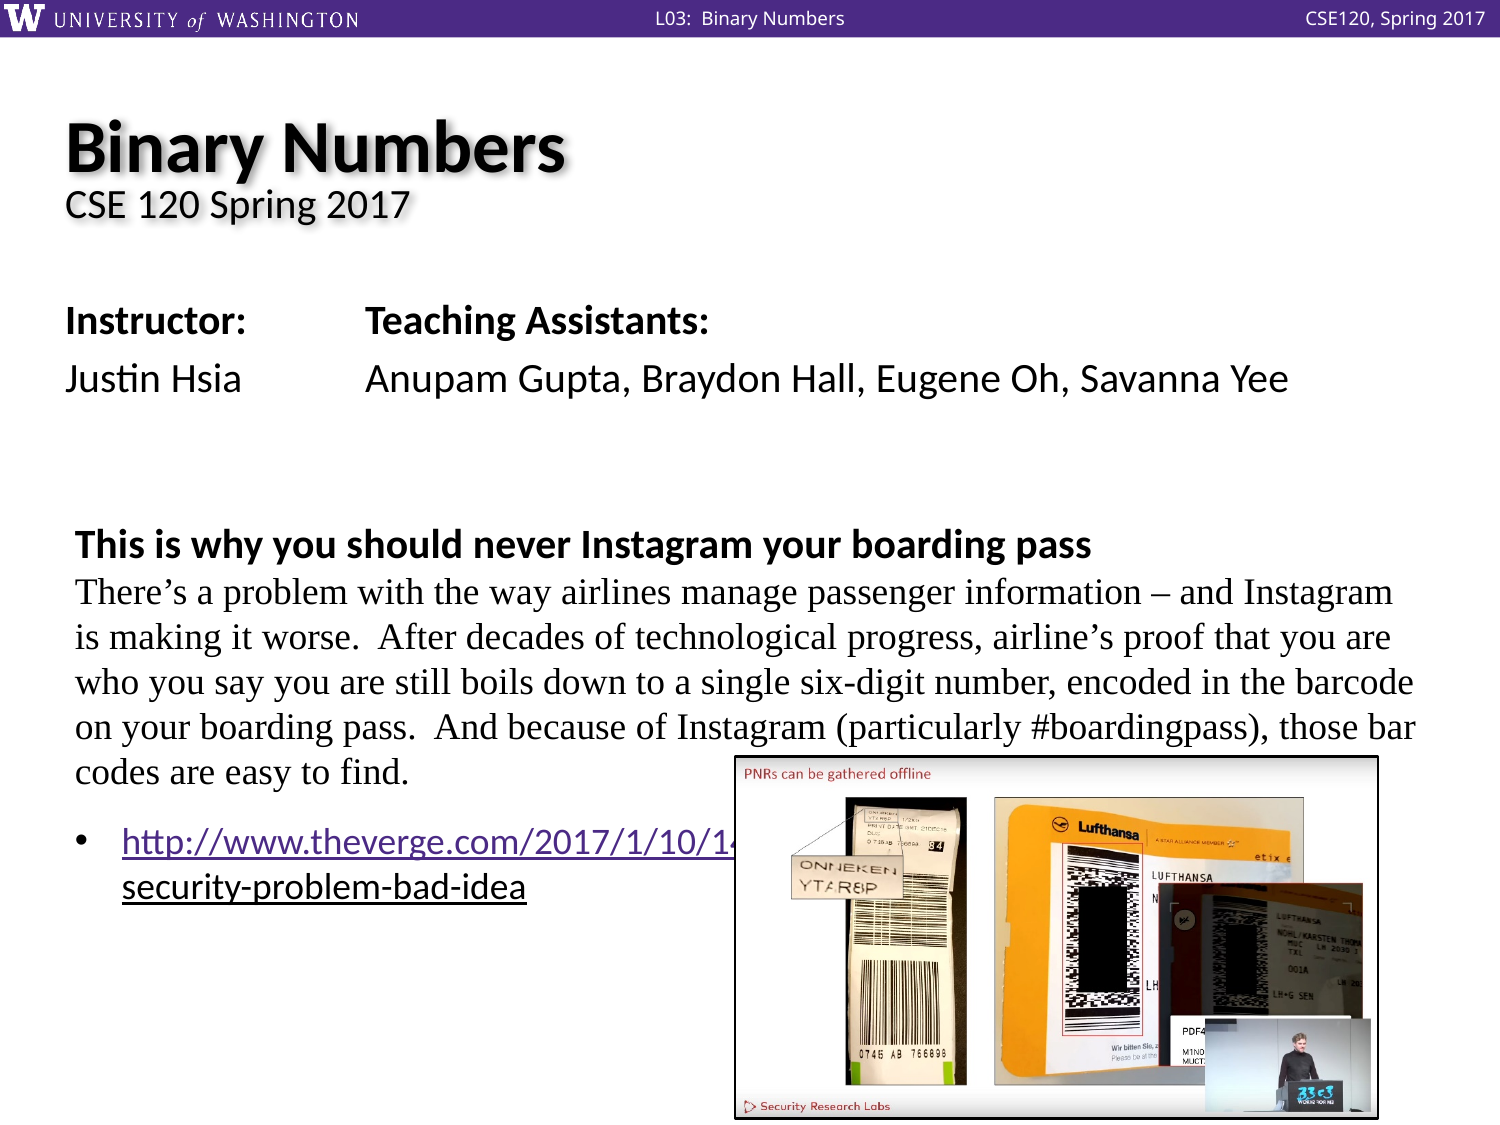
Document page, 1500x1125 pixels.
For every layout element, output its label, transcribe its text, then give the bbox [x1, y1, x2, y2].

title Binary Numbers CSE 120 Spring 2017 [49, 49, 1326, 284]
text_box This is why you should never Instagram your boarding pass There’s a problem with the way airlines manage passenger information – and Instagram is making it worse. After decades of technological progress, airline’s proof that you are who you say you are still boils down to a single six-digit number, encoded in the barcode on your boarding pass. And because of Instagram (particularly #boardingpass), those bar codes are easy to find. http://www.theverge.com/2017/1/10/ 14226034/instagram-boarding-pass- security-problem-bad-idea [59, 509, 1440, 915]
picture [4, 4, 358, 32]
subtitle Instructor: Teaching Assistants: Justin Hsia Anupam Gupta, Braydon Hall, Eugene Oh, Savanna Yee [49, 284, 1423, 436]
picture [735, 757, 1377, 1118]
